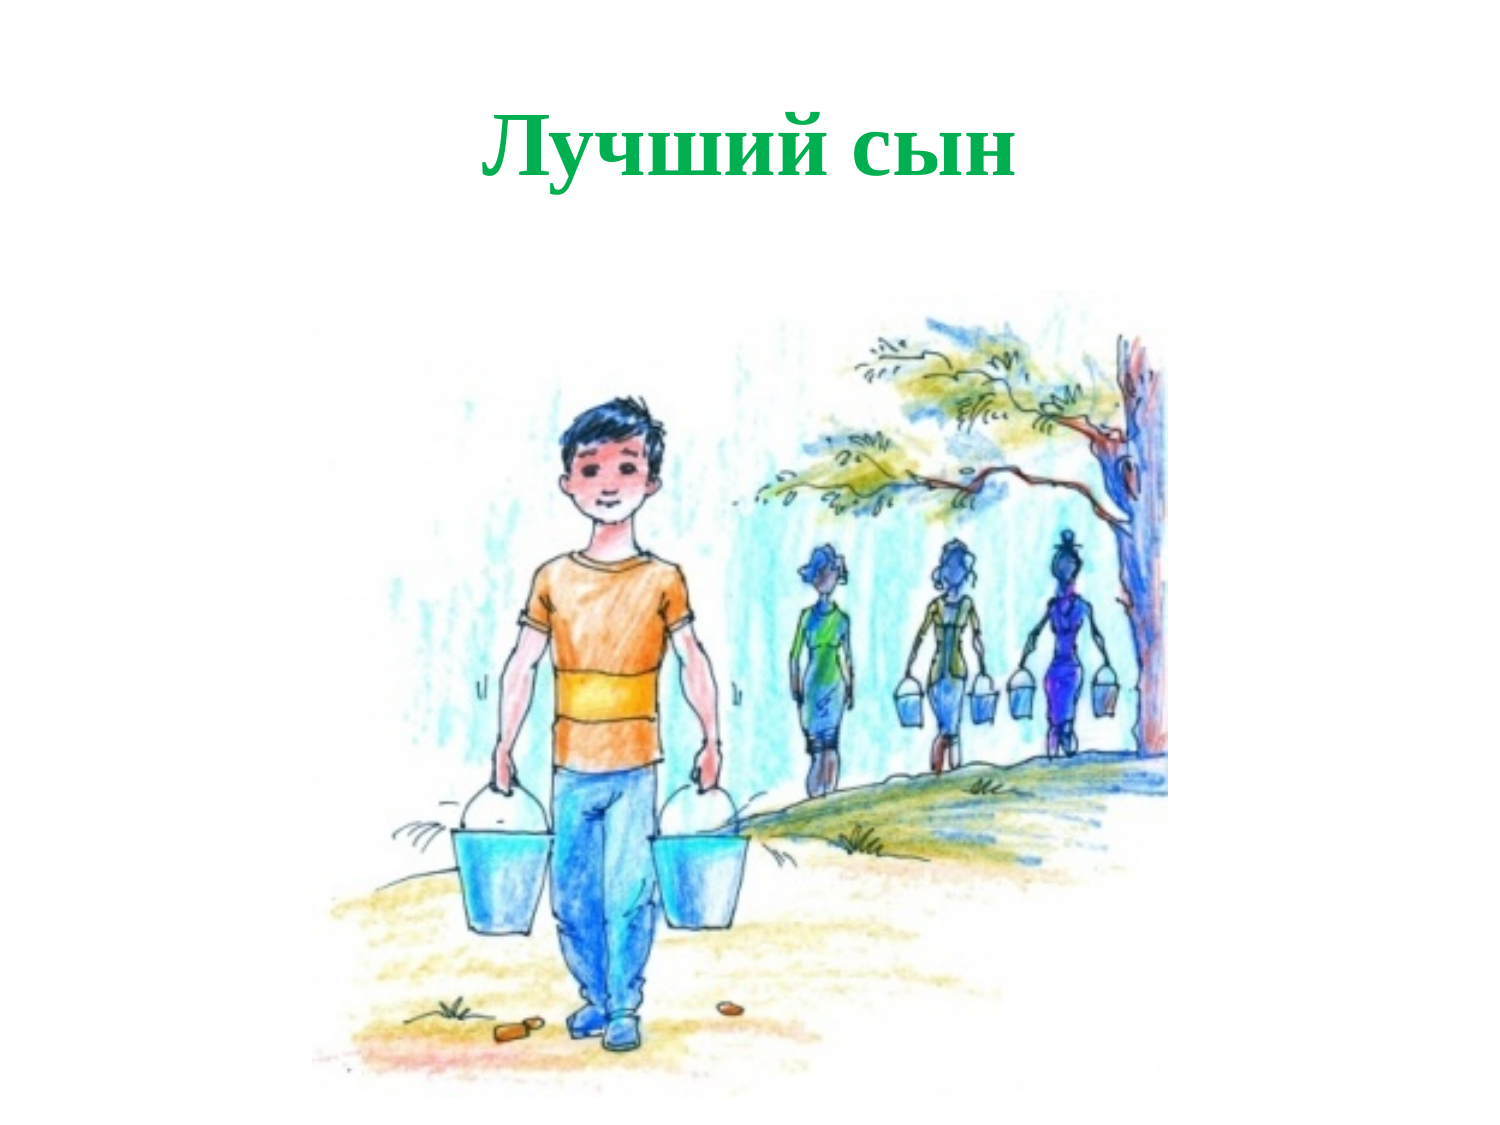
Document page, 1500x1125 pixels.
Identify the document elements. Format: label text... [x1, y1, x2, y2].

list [312, 290, 1169, 1099]
title Лучший сын [75, 45, 1425, 233]
